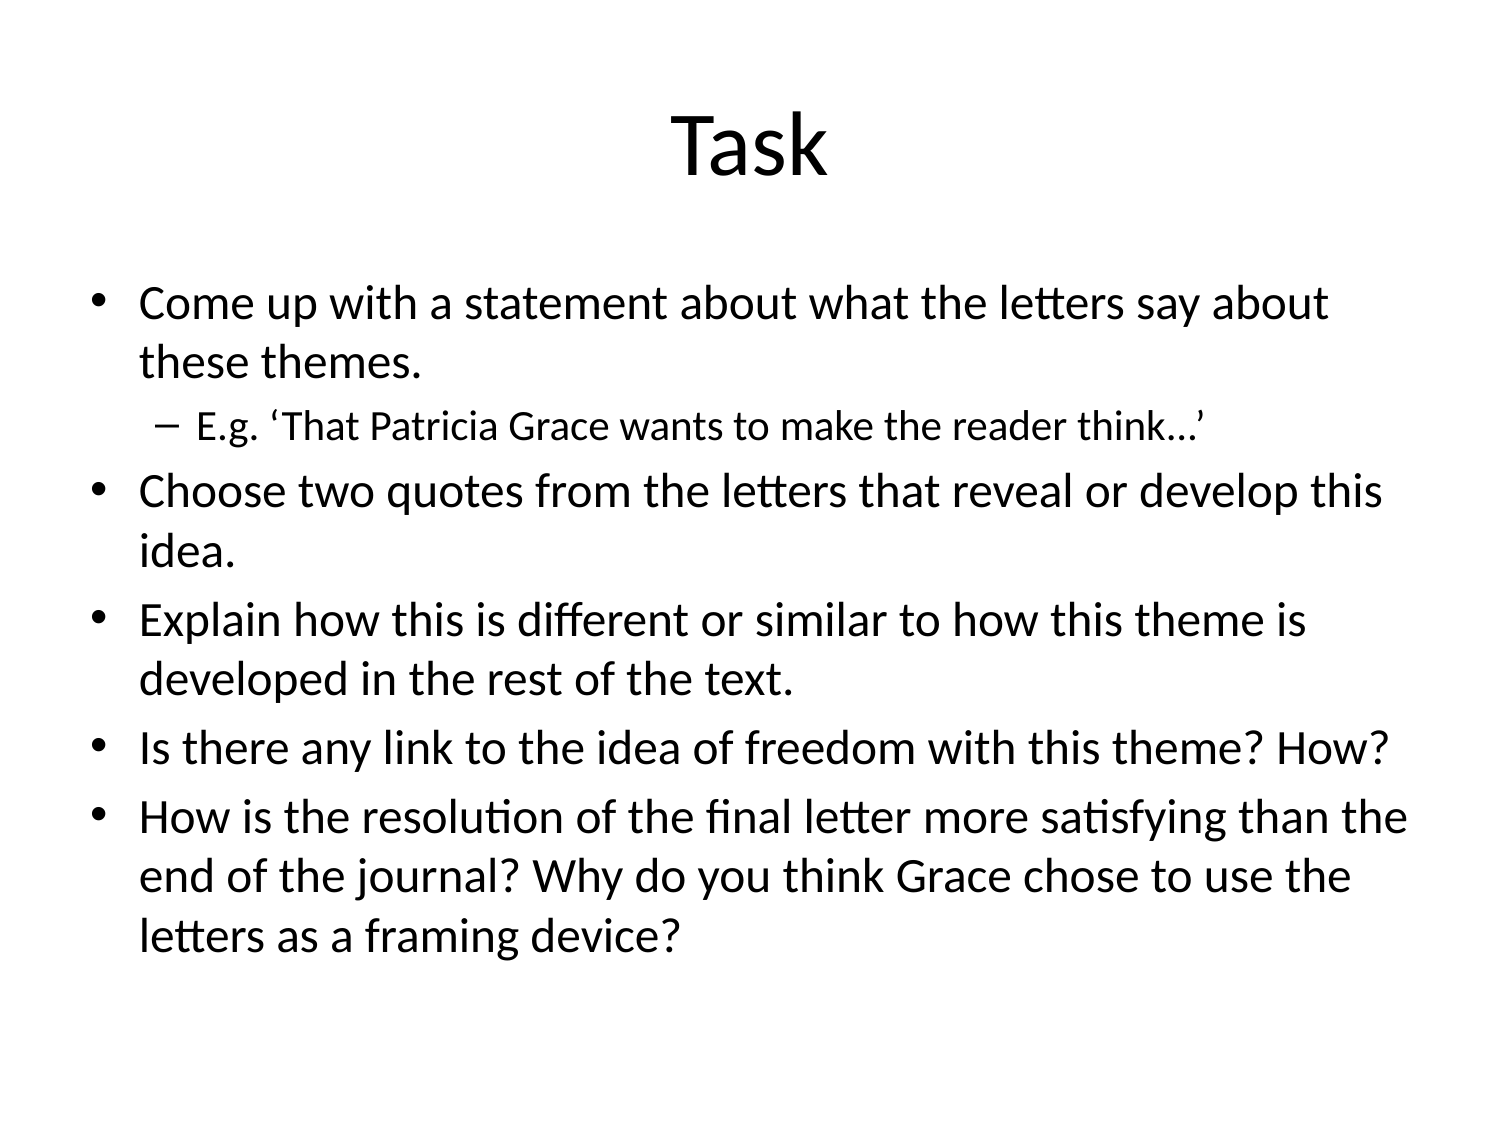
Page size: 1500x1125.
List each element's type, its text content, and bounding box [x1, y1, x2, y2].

title Task [75, 45, 1425, 233]
list Come up with a statement about what the letters say about these themes. E.g. ‘That Patricia Grace wants to make the reader think...’ Choose two quotes from the letters that reveal or develop this idea. Explain how this is different or similar to how this theme is developed in the rest of the text. Is there any link to the idea of freedom with this theme? How? How is the resolution of the final letter more satisfying than the end of the journal? Why do you think Grace chose to use the letters as a framing device? [75, 262, 1425, 1005]
